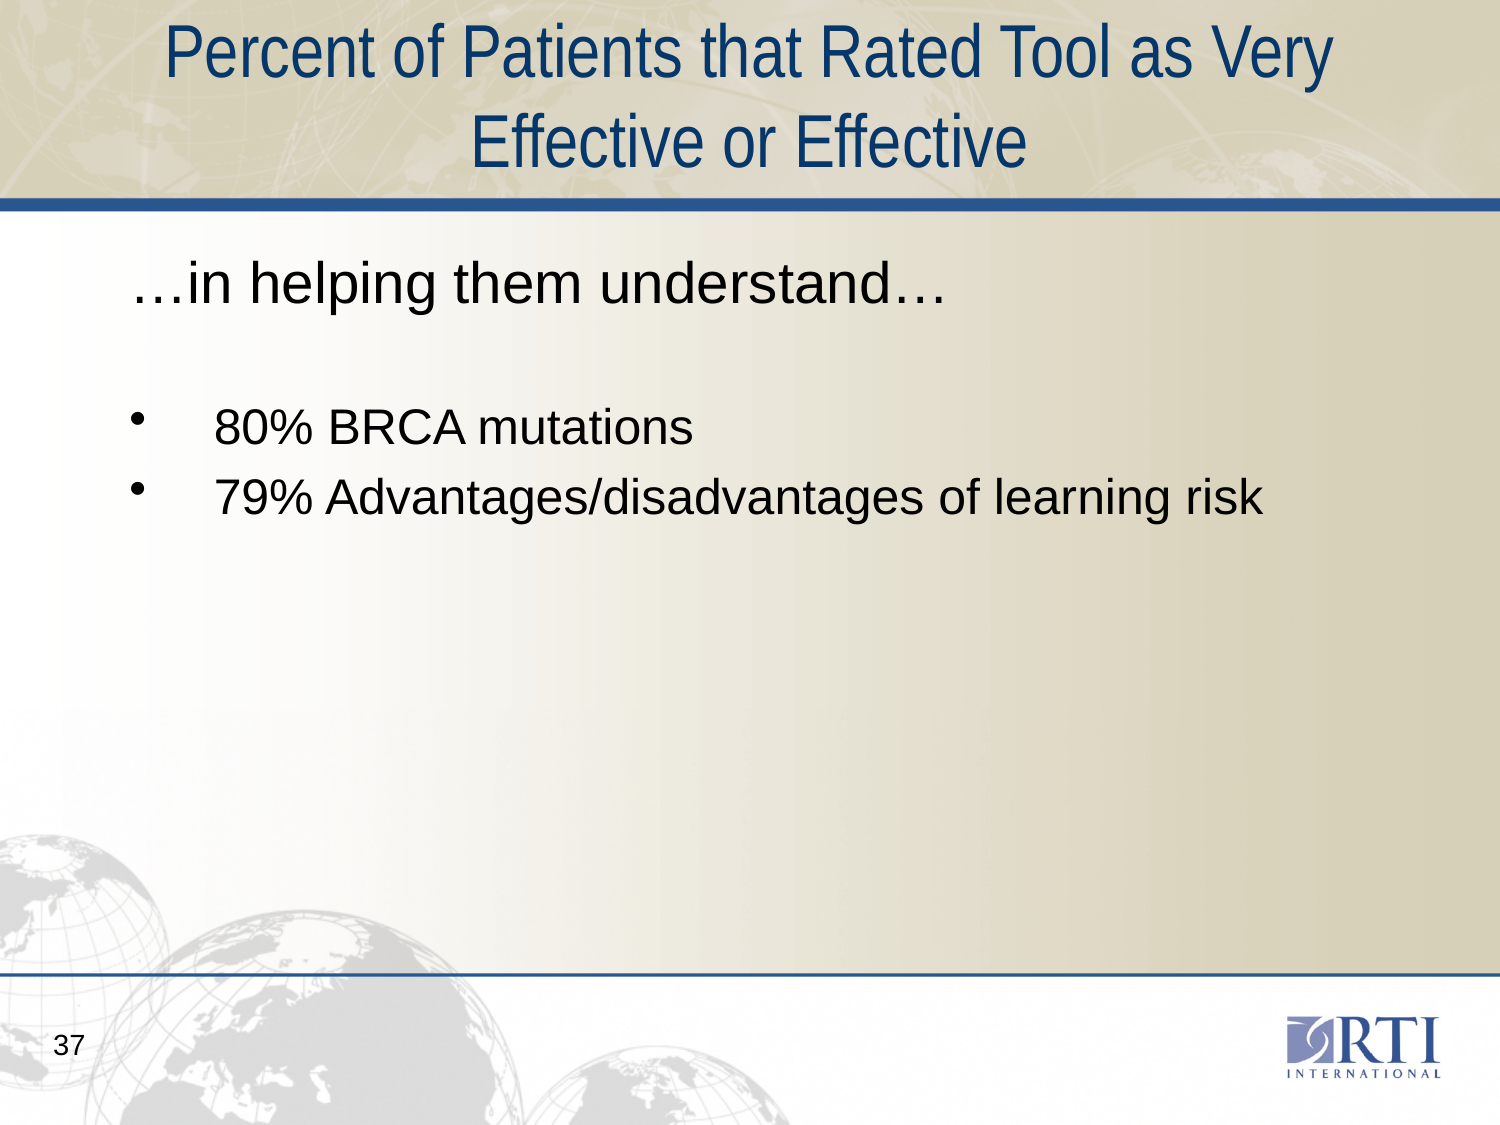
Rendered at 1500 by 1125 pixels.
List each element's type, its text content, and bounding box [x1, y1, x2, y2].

picture [0, 0, 1500, 973]
text_box 37 [38, 1018, 106, 1069]
title Percent of Patients that Rated Tool as Very Effective or Effective [112, 68, 1388, 207]
list …in helping them understand… 80% BRCA mutations 79% Advantages/disadvantages of learning risk [114, 237, 1390, 951]
picture [0, 977, 1500, 1125]
